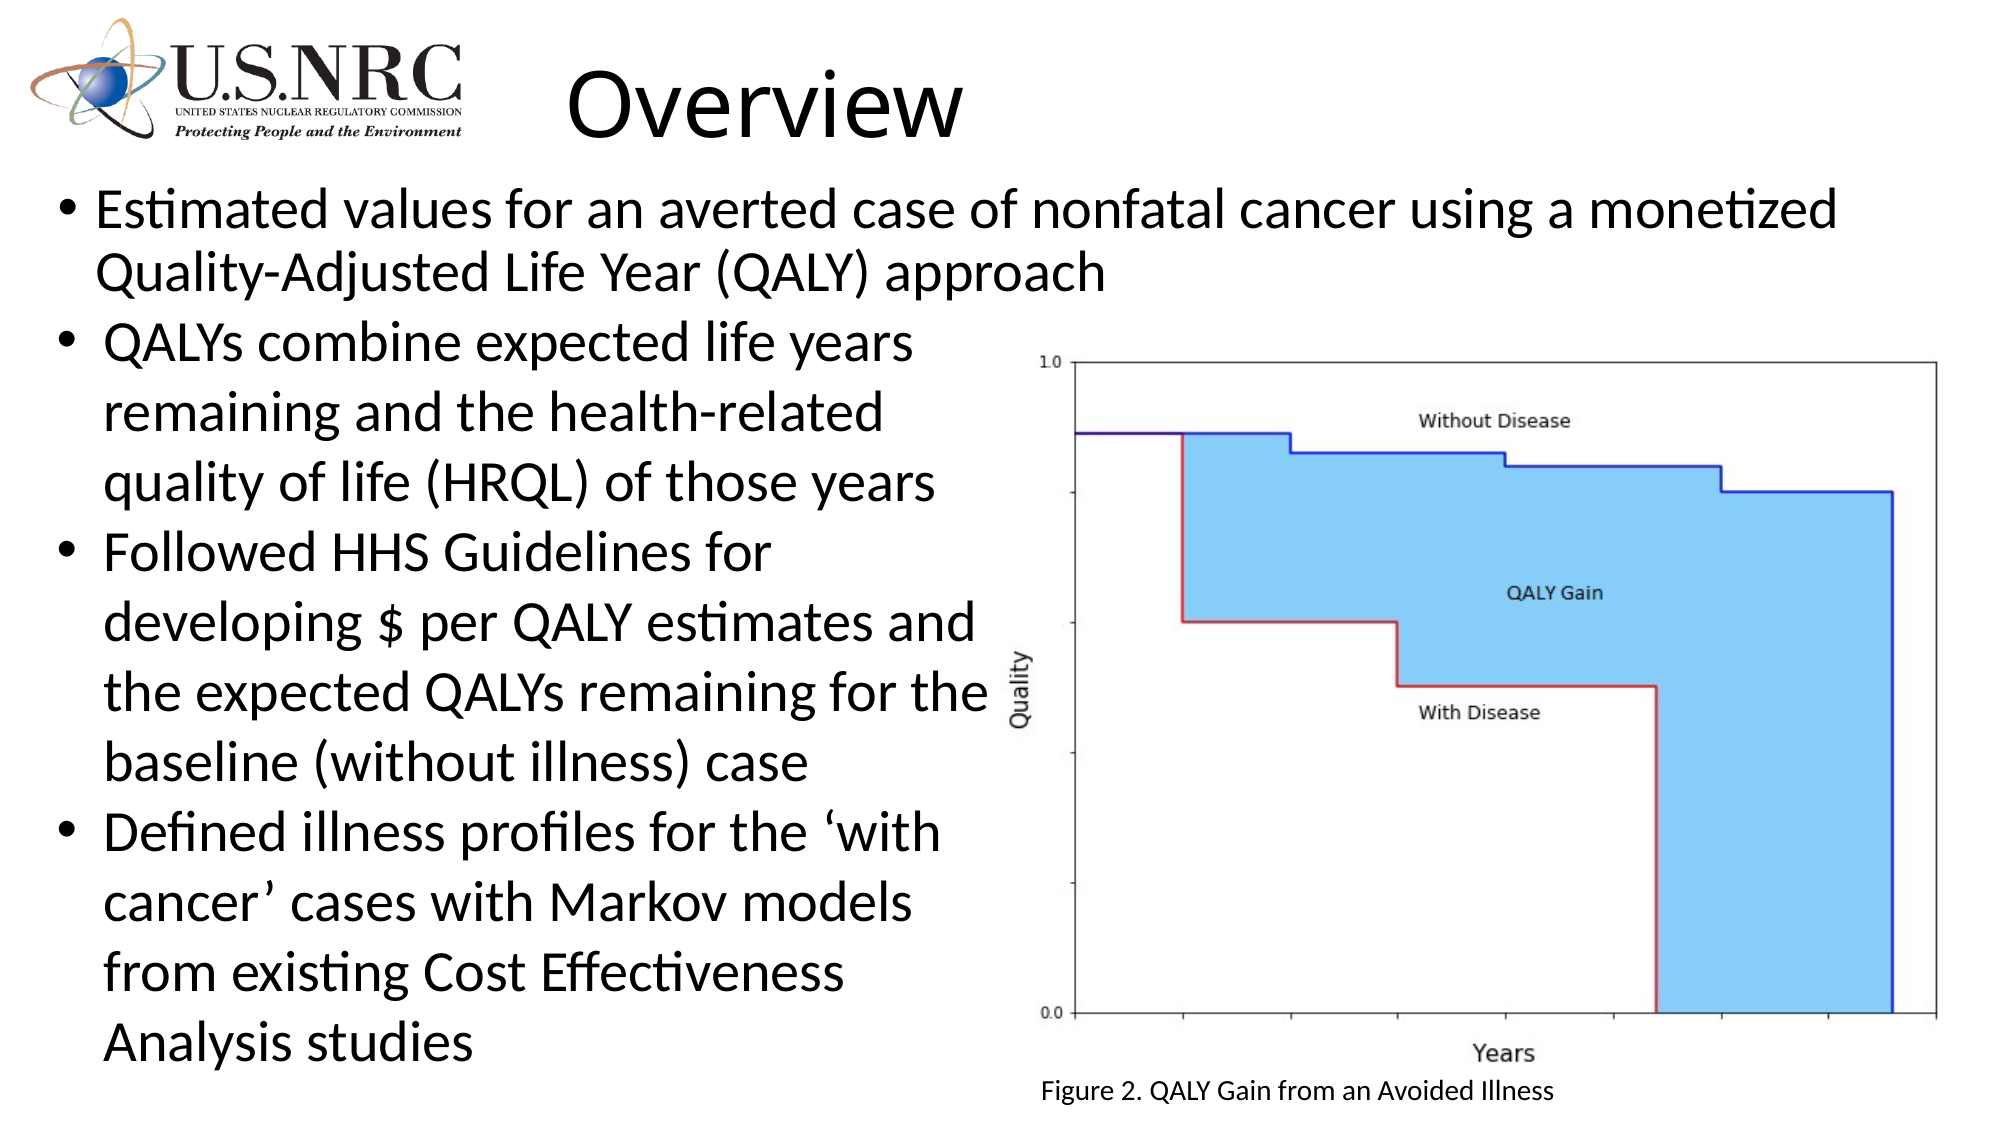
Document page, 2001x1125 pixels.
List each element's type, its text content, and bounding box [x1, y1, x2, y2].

title Overview [549, 16, 1828, 170]
list Estimated values for an averted case of nonfatal cancer using a monetized Quality-Adjusted Life Year (QALY) approach [42, 170, 1863, 320]
text_box QALYs combine expected life years remaining and the health-related quality of life (HRQL) of those years Followed HHS Guidelines for developing $ per QALY estimates and the expected QALYs remaining for the baseline (without illness) case Defined illness profiles for the ‘with cancer’ cases with Markov models from existing Cost Effectiveness Analysis studies [41, 296, 1027, 1125]
picture [27, 13, 465, 144]
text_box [999, 320, 1984, 1125]
